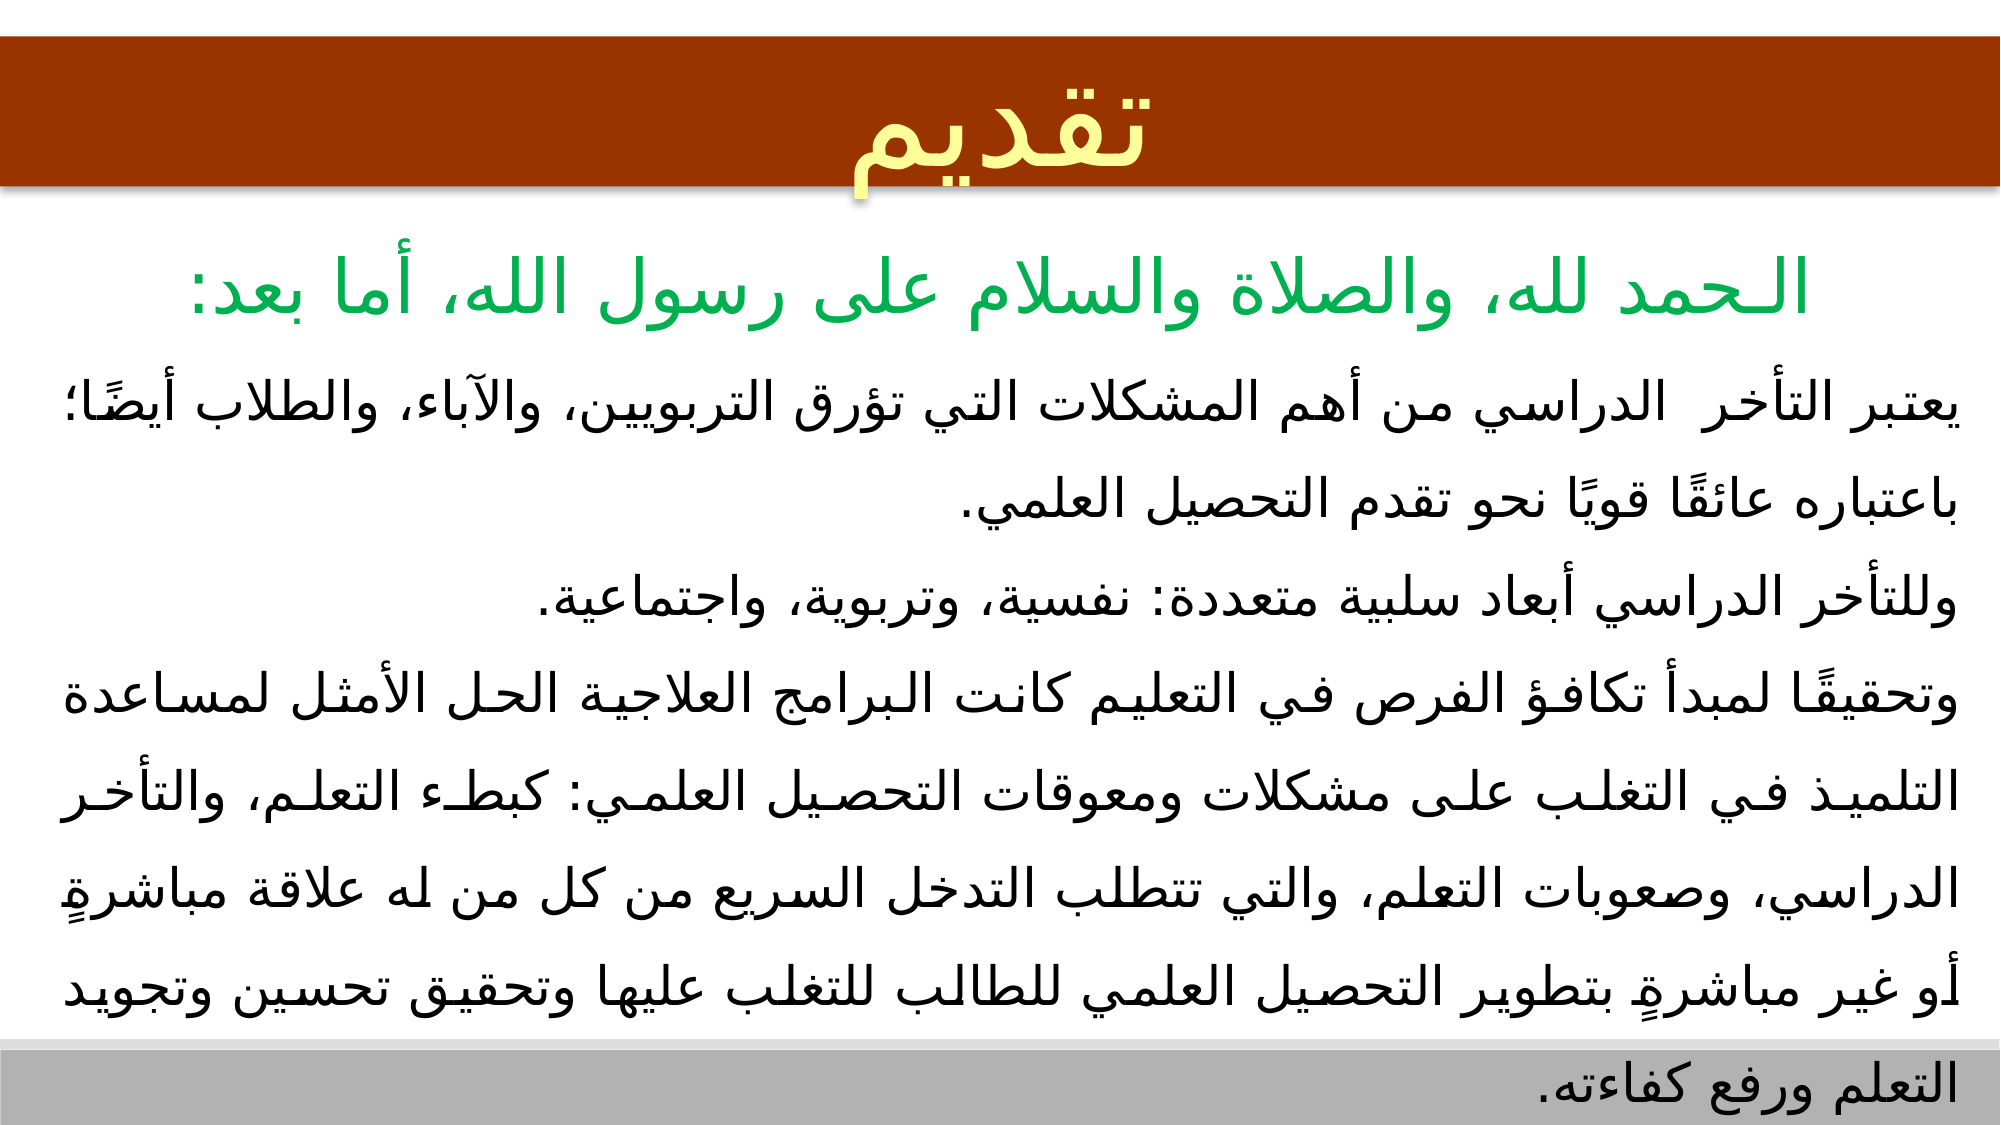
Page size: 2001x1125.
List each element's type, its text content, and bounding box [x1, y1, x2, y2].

text_box يعتبر التأخر الدراسي من أهم المشكلات التي تؤرق التربويين، والآباء، والطلاب أيضًا؛ باعتباره عائقًا قويًا نحو تقدم التحصيل العلمي. وللتأخر الدراسي أبعاد سلبية متعددة: نفسية، وتربوية، واجتماعية. وتحقيقًا لمبدأ تكافؤ الفرص في التعليم كانت البرامج العلاجية الحل الأمثل لمساعدة التلميذ في التغلب على مشكلات ومعوقات التحصيل العلمي: كبطء التعلم، والتأخر الدراسي، وصعوبات التعلم، والتي تتطلب التدخل السريع من كل من له علاقة مباشرةٍ أو غير مباشرةٍ بتطوير التحصيل العلمي للطالب للتغلب عليها وتحقيق تحسين وتجويد التعلم ورفع كفاءته. [47, 337, 1976, 1121]
text_box تقديم [0, 35, 2000, 188]
text_box الـحمد لله، والصلاة والسلام على رسول الله، أما بعد: [23, 186, 1976, 337]
